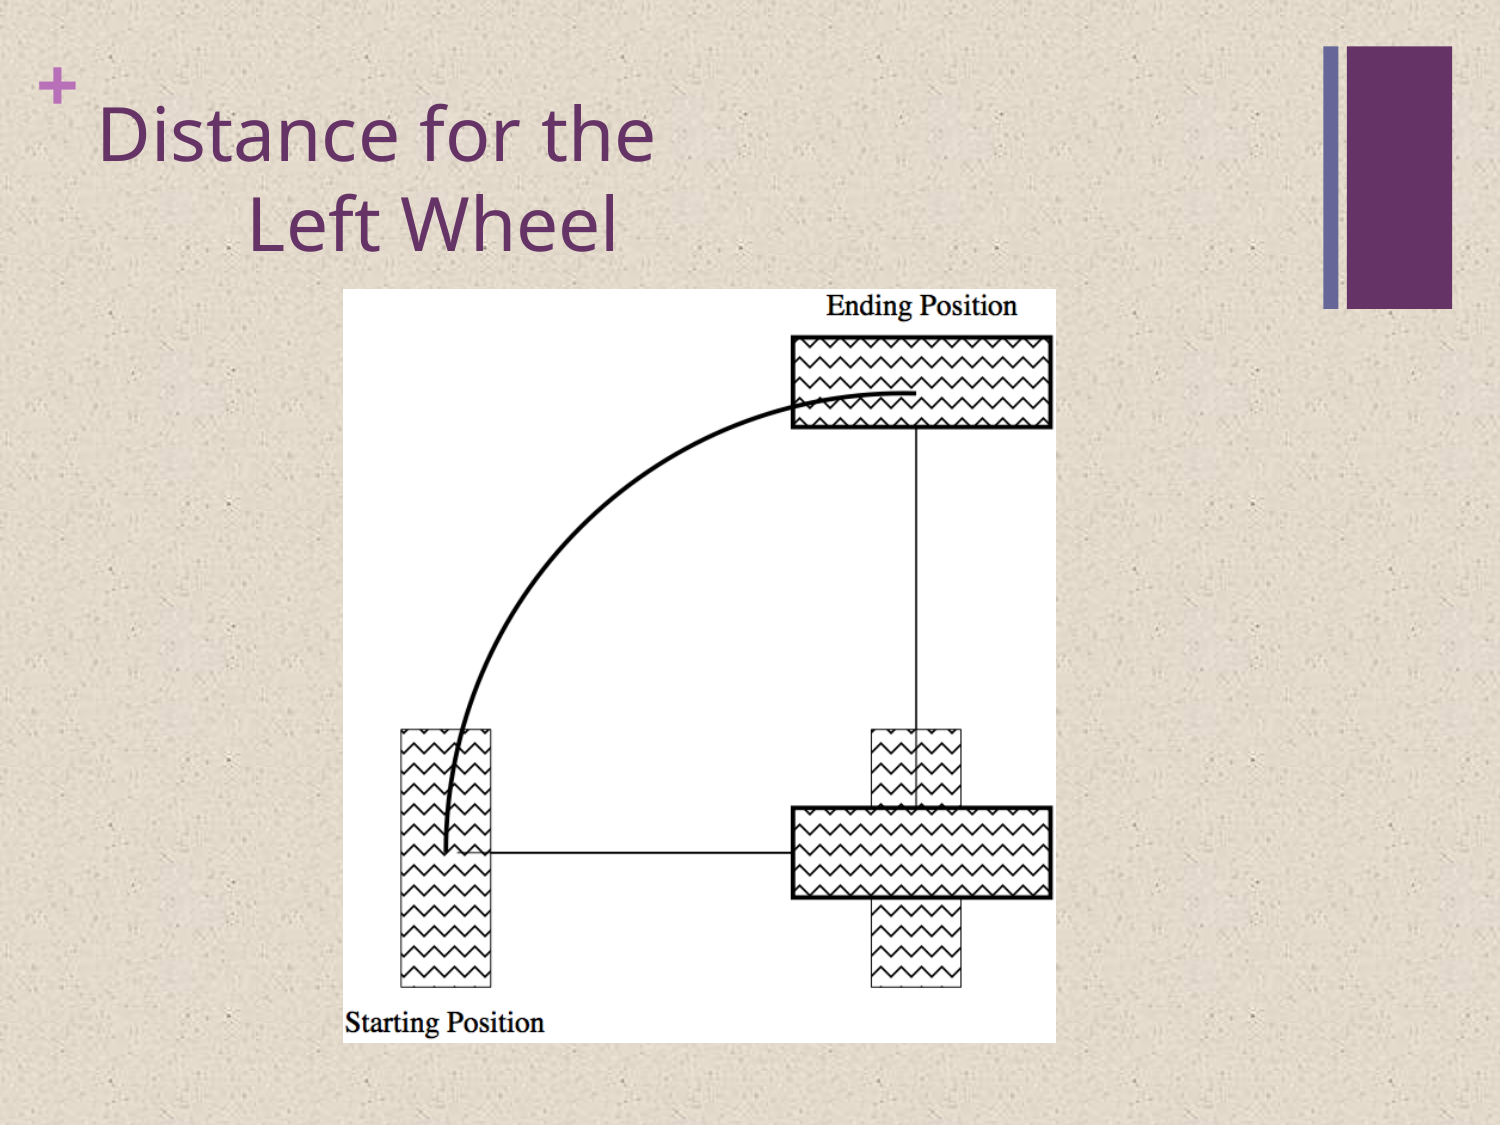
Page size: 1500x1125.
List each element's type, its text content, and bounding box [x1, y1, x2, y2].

picture [0, 0, 1500, 1125]
title Distance for the Left Wheel [81, 79, 1322, 263]
